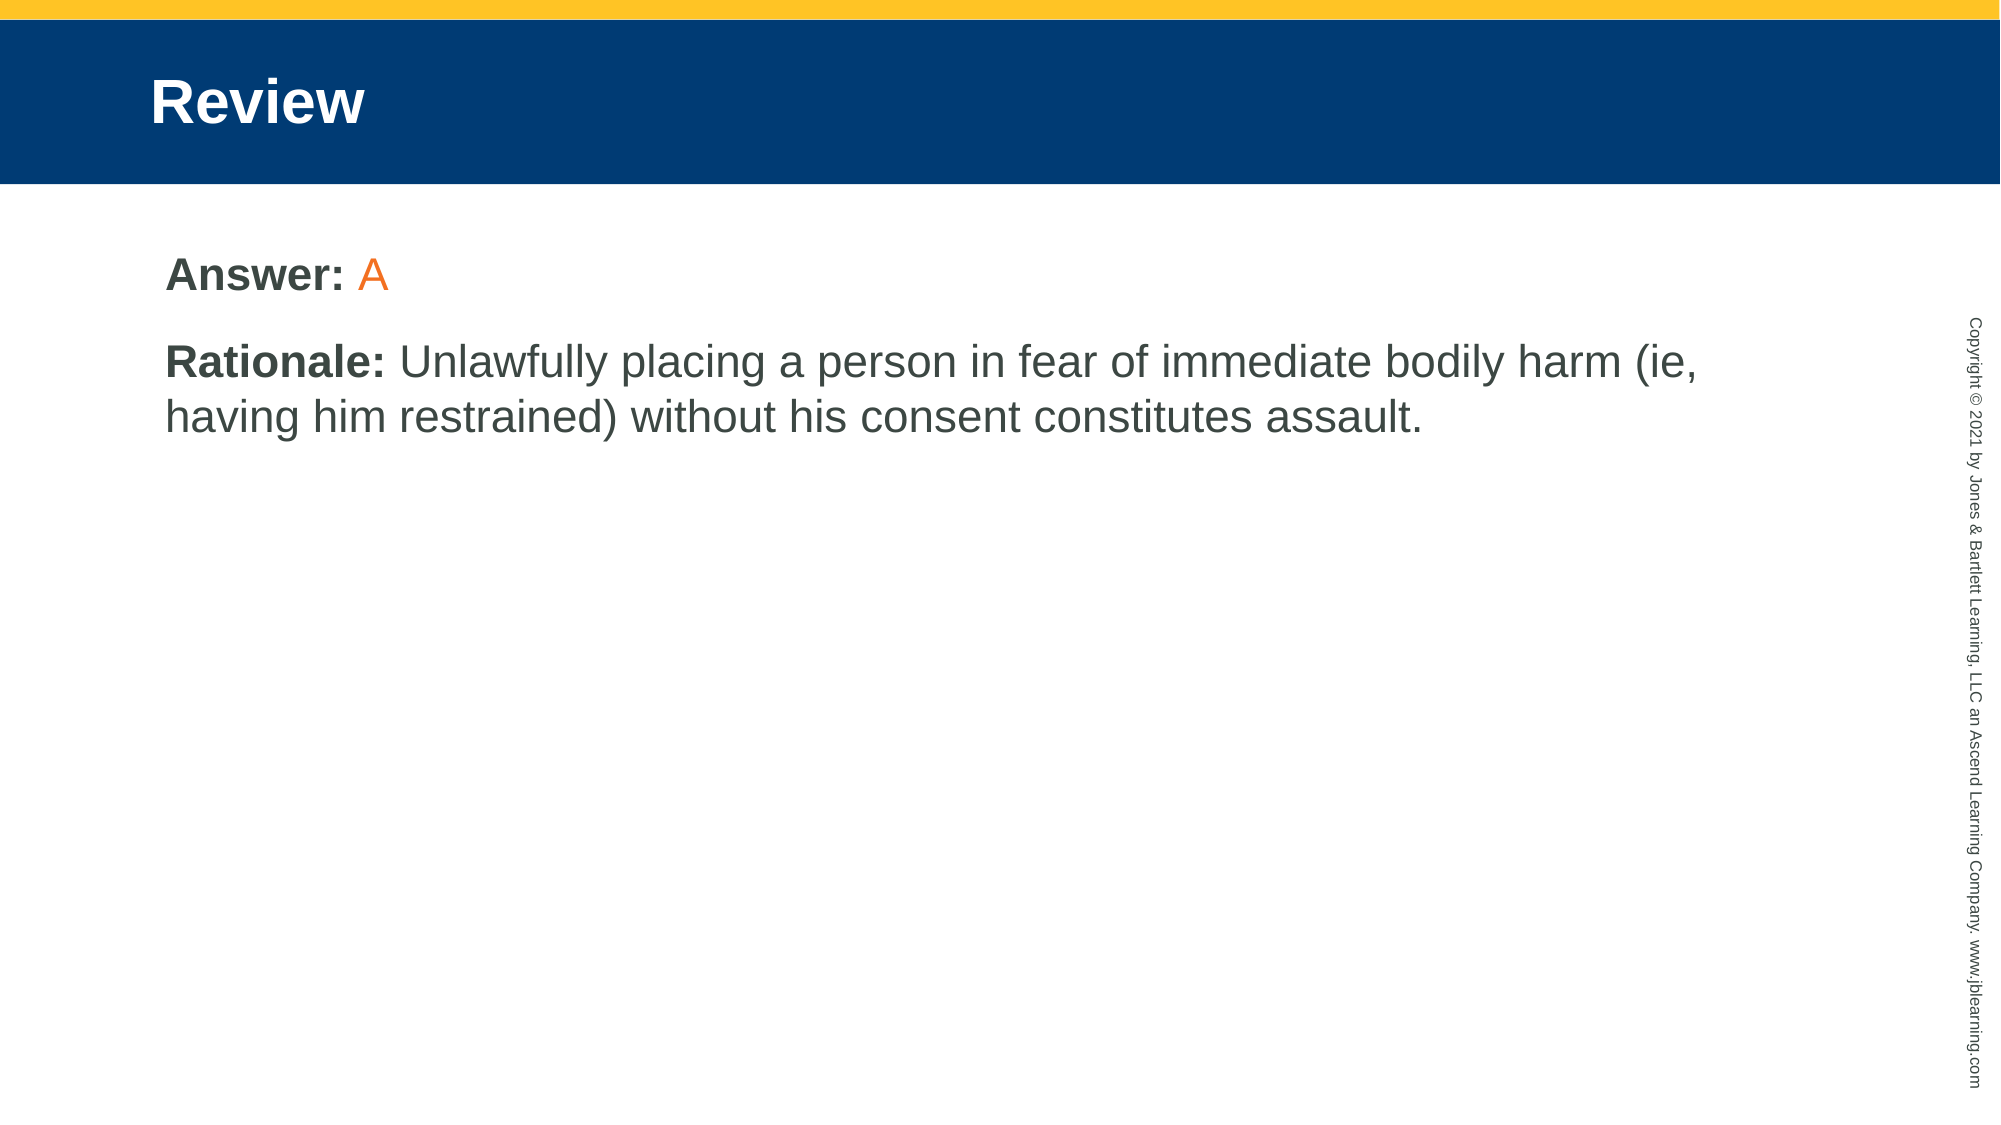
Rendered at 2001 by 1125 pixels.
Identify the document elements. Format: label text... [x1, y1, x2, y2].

title Review [0, 19, 2000, 185]
list Answer: A Rationale: Unlawfully placing a person in fear of immediate bodily harm (ie, having him restrained) without his consent constitutes assault. [150, 237, 1850, 1025]
